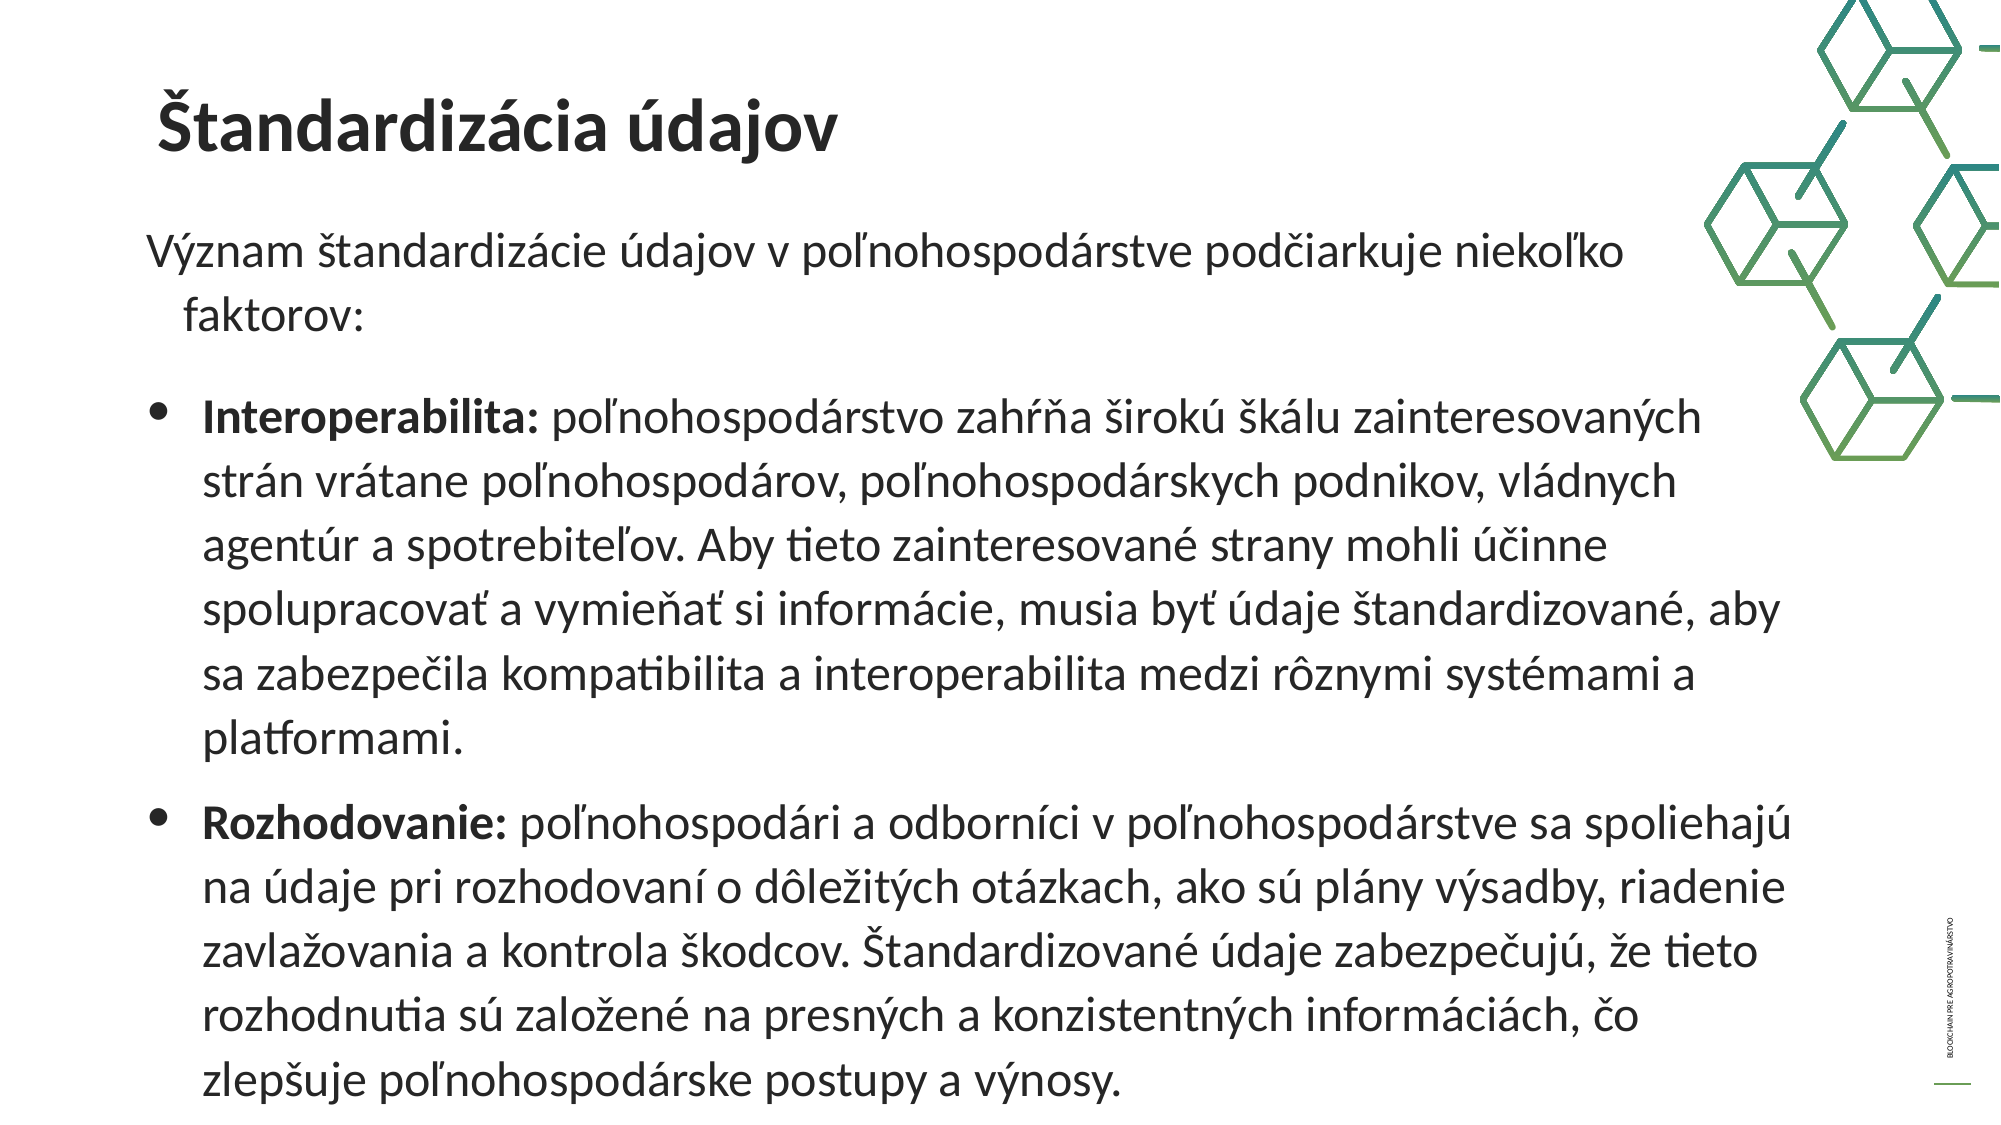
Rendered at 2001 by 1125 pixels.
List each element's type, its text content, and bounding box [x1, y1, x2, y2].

list Význam štandardizácie údajov v poľnohospodárstve podčiarkuje niekoľko faktorov: Interoperabilita: poľnohospodárstvo zahŕňa širokú škálu zainteresovaných strán vrátane poľnohospodárov, poľnohospodárskych podnikov, vládnych agentúr a spotrebiteľov. Aby tieto zainteresované strany mohli účinne spolupracovať a vymieňať si informácie, musia byť údaje štandardizované, aby sa zabezpečila kompatibilita a interoperabilita medzi rôznymi systémami a platformami. Rozhodovanie: poľnohospodári a odborníci v poľnohospodárstve sa spoliehajú na údaje pri rozhodovaní o dôležitých otázkach, ako sú plány výsadby, riadenie zavlažovania a kontrola škodcov. Štandardizované údaje zabezpečujú, že tieto rozhodnutia sú založené na presných a konzistentných informáciách, čo zlepšuje poľnohospodárske postupy a výnosy. [130, 205, 1828, 838]
list Štandardizácia údajov [142, 79, 1698, 292]
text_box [1703, 0, 2000, 462]
